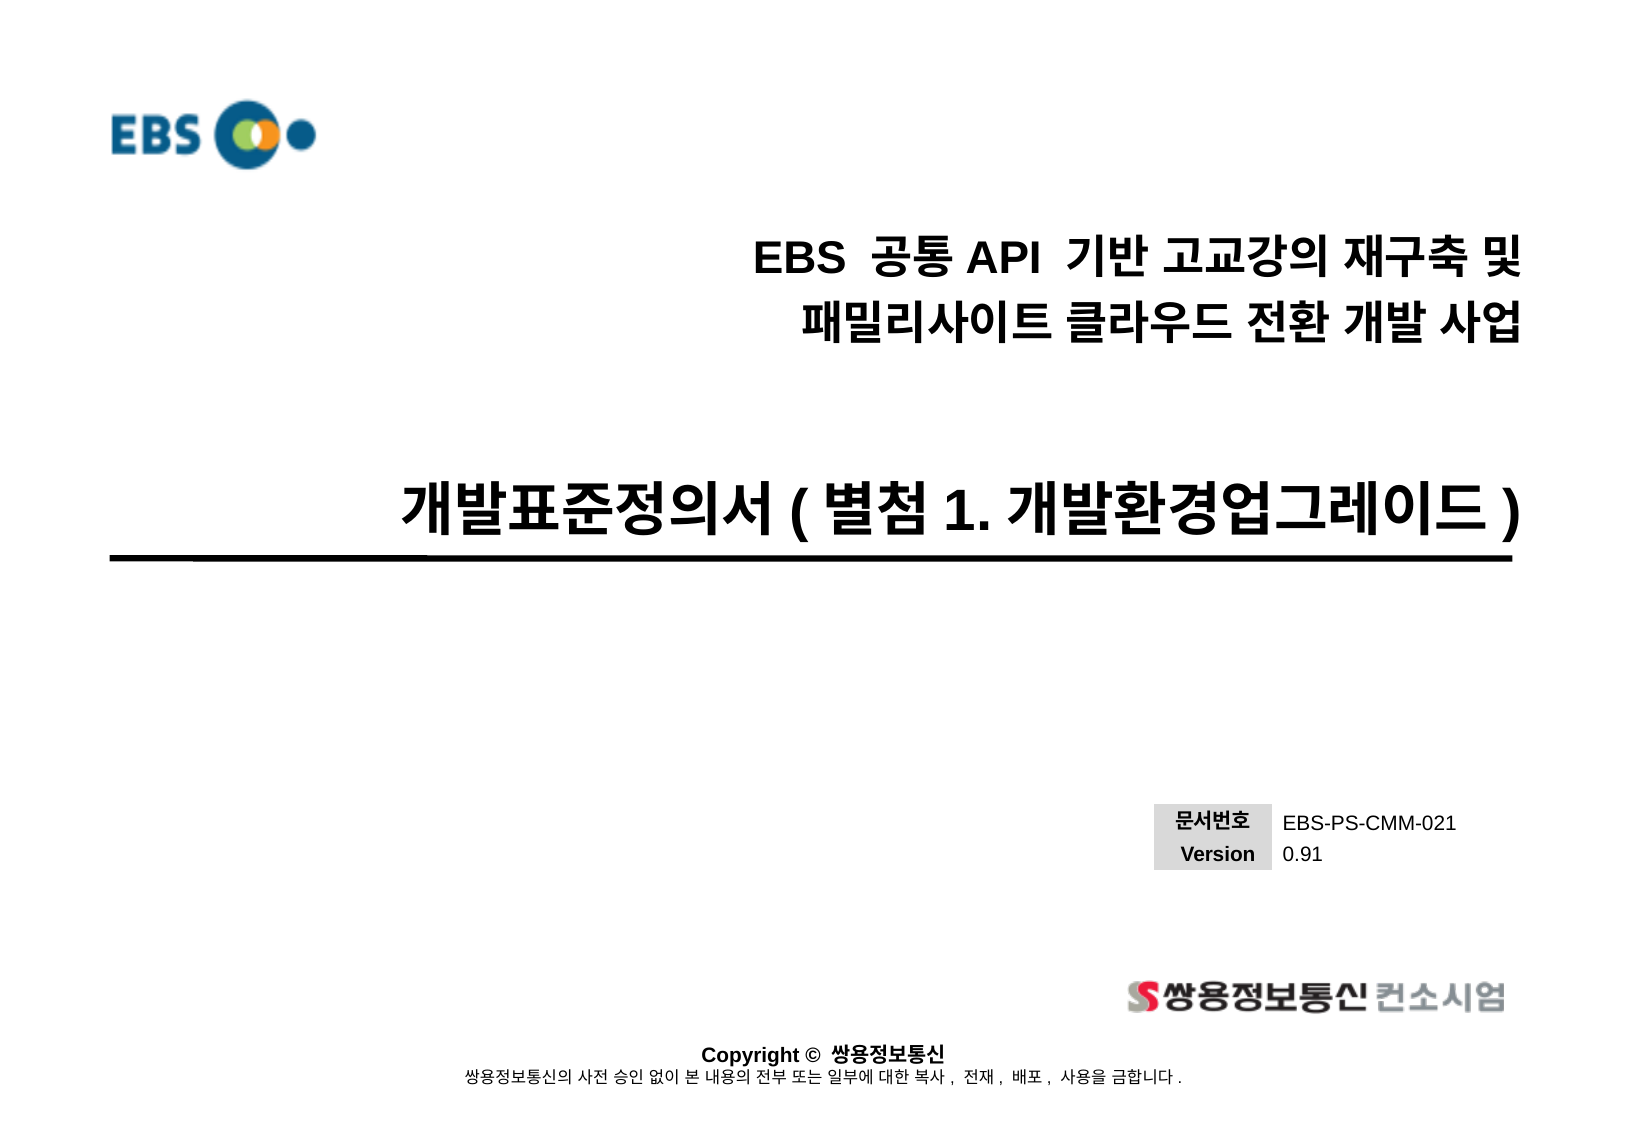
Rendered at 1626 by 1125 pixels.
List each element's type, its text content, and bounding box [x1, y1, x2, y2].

picture [106, 92, 323, 175]
text_box Copyright © 쌍용정보통신 쌍용정보통신의 사전 승인 없이 본 내용의 전부 또는 일부에 대한 복사, 전재, 배포, 사용을 금합니다. [417, 1034, 1230, 1094]
table_header EBS-PS-CMM-021 [1272, 804, 1524, 837]
picture [1115, 968, 1519, 1028]
table_header 문서번호 [1154, 804, 1272, 837]
table_cell Version [1154, 837, 1272, 870]
text_box 개발표준정의서(별첨1.개발환경업그레이드) [167, 464, 1522, 550]
text_box EBS 공통API 기반 고교강의 재구축 및 패밀리사이트 클라우드 전환 개발 사업 [145, 209, 1524, 357]
table_cell 0.91 [1272, 837, 1524, 870]
